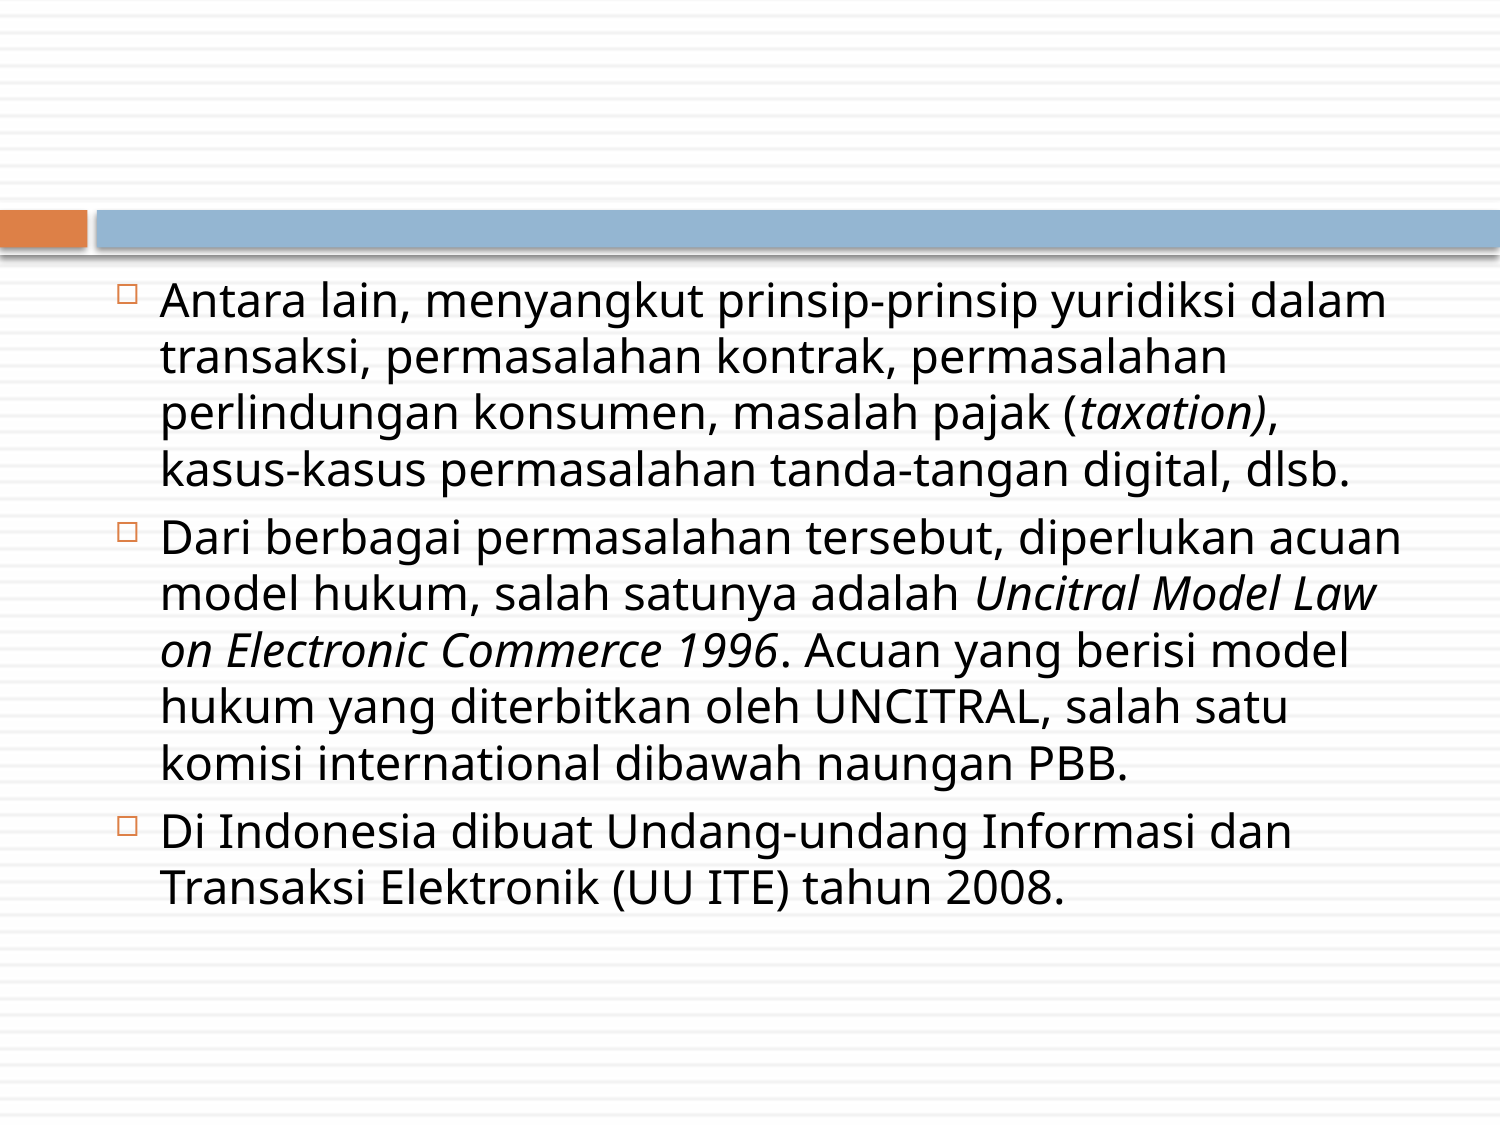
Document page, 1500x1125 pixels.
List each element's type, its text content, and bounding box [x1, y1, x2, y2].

list Antara lain, menyangkut prinsip-prinsip yuridiksi dalam transaksi, permasalahan kontrak, permasalahan perlindungan konsumen, masalah pajak (taxation), kasus-kasus permasalahan tanda-tangan digital, dlsb. Dari berbagai permasalahan tersebut, diperlukan acuan model hukum, salah satunya adalah Uncitral Model Law on Electronic Commerce 1996. Acuan yang berisi model hukum yang diterbitkan oleh UNCITRAL, salah satu komisi international dibawah naungan PBB. Di Indonesia dibuat Undang-undang Informasi dan Transaksi Elektronik (UU ITE) tahun 2008. [100, 262, 1438, 1000]
